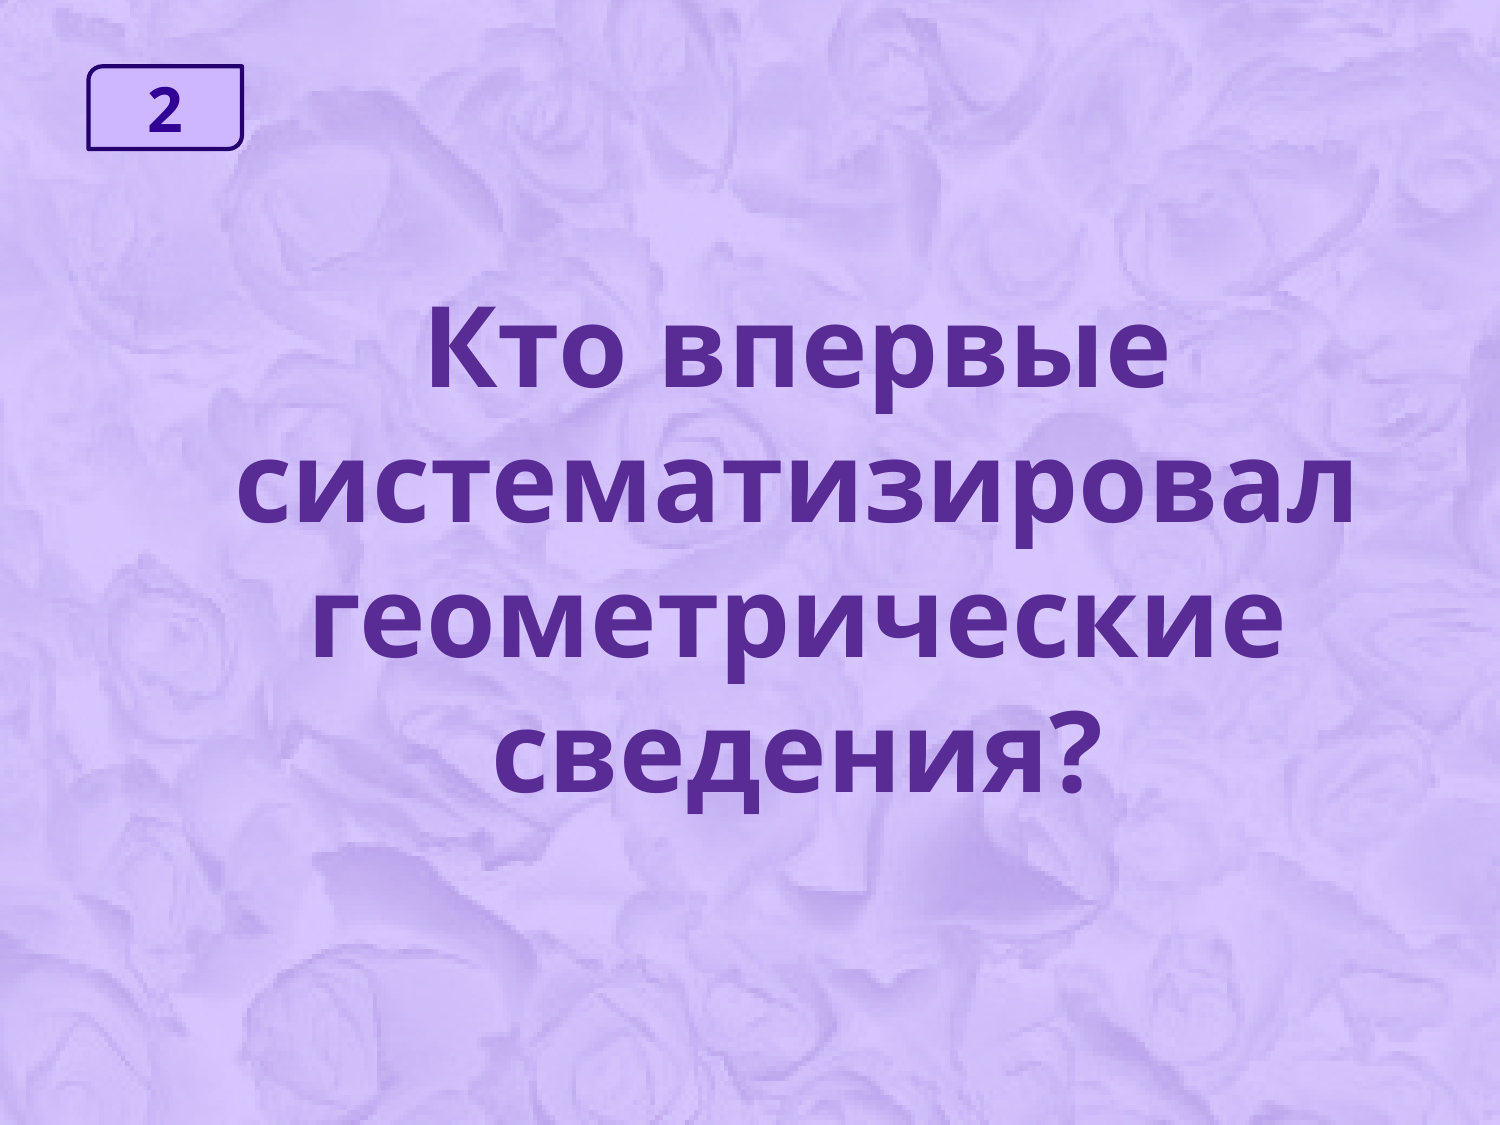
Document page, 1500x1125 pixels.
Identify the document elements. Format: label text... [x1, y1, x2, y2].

text_box Кто впервые систематизировал геометрические сведения? [194, 267, 1400, 822]
text_box 2 [86, 64, 245, 152]
